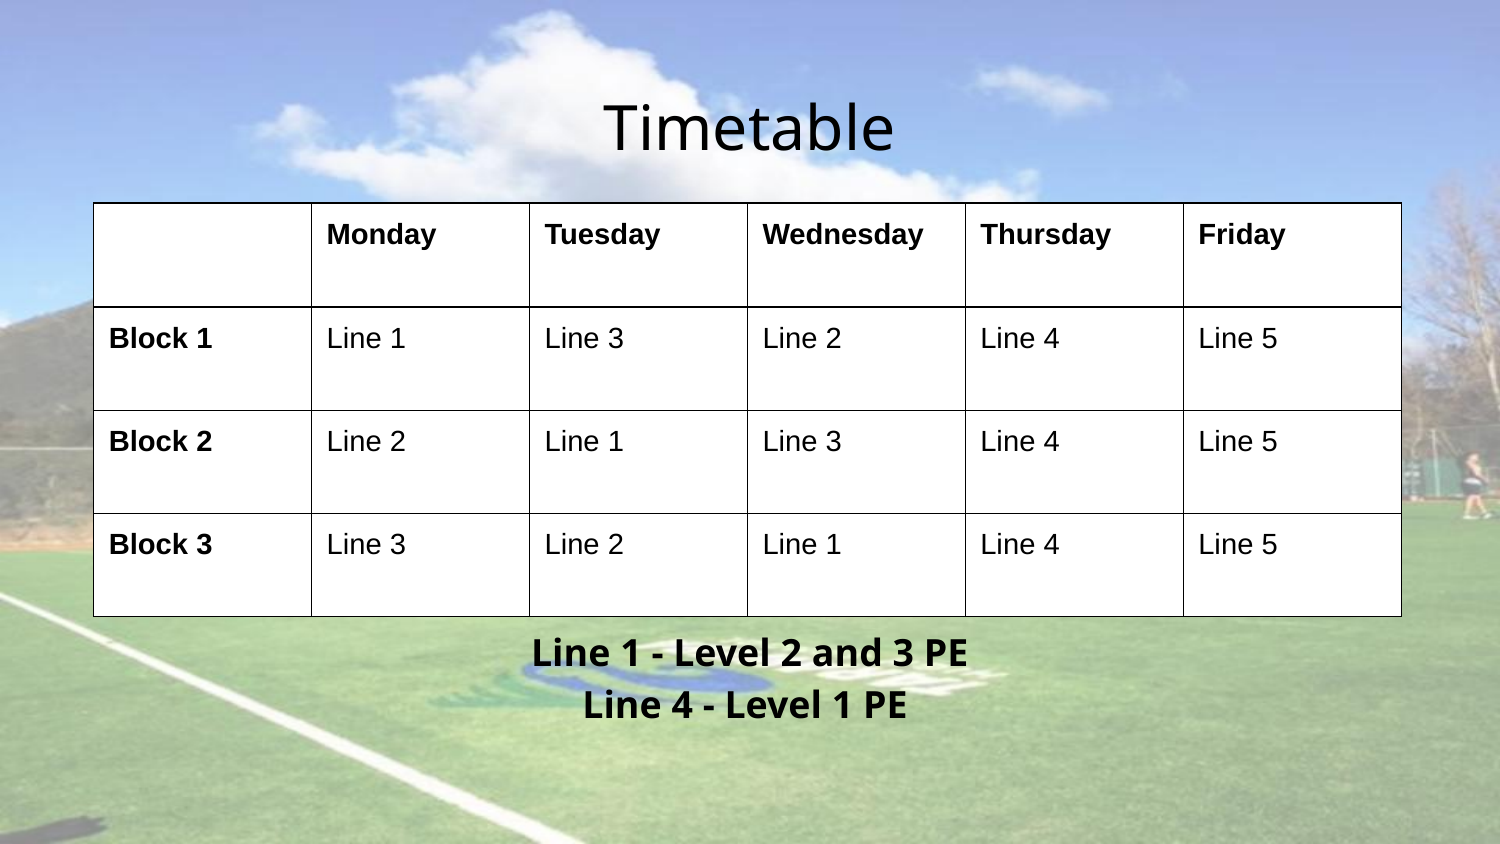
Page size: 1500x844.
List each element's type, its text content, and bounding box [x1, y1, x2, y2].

table_cell Line 1 [312, 308, 529, 410]
table_cell Line 1 [530, 411, 747, 513]
table_cell Line 5 [1184, 308, 1401, 410]
table_header Wednesday [748, 204, 965, 306]
table_cell Line 5 [1184, 411, 1401, 513]
table_cell Line 2 [312, 411, 529, 513]
table_cell Block 2 [94, 411, 311, 513]
table_cell Line 2 [530, 514, 747, 616]
table_header Tuesday [530, 204, 747, 306]
picture [0, 0, 1500, 844]
table_cell Line 3 [312, 514, 529, 616]
table_header Monday [312, 204, 529, 306]
table_cell Block 3 [94, 514, 311, 616]
table_cell Line 3 [530, 308, 747, 410]
table_cell Line 3 [748, 411, 965, 513]
table_cell Line 4 [966, 308, 1183, 410]
table_cell Line 4 [966, 514, 1183, 616]
table_cell Line 4 [966, 411, 1183, 513]
table_cell Block 1 [94, 308, 311, 410]
table_header Friday [1184, 204, 1401, 306]
table_cell Line 1 [748, 514, 965, 616]
table_header Thursday [966, 204, 1183, 306]
list Line 1 - Level 2 and 3 PE Line 4 - Level 1 PE [51, 189, 1449, 750]
table_header [94, 204, 311, 306]
table_cell Line 2 [748, 308, 965, 410]
table_cell Line 5 [1184, 514, 1401, 616]
title Timetable [51, 72, 1449, 167]
